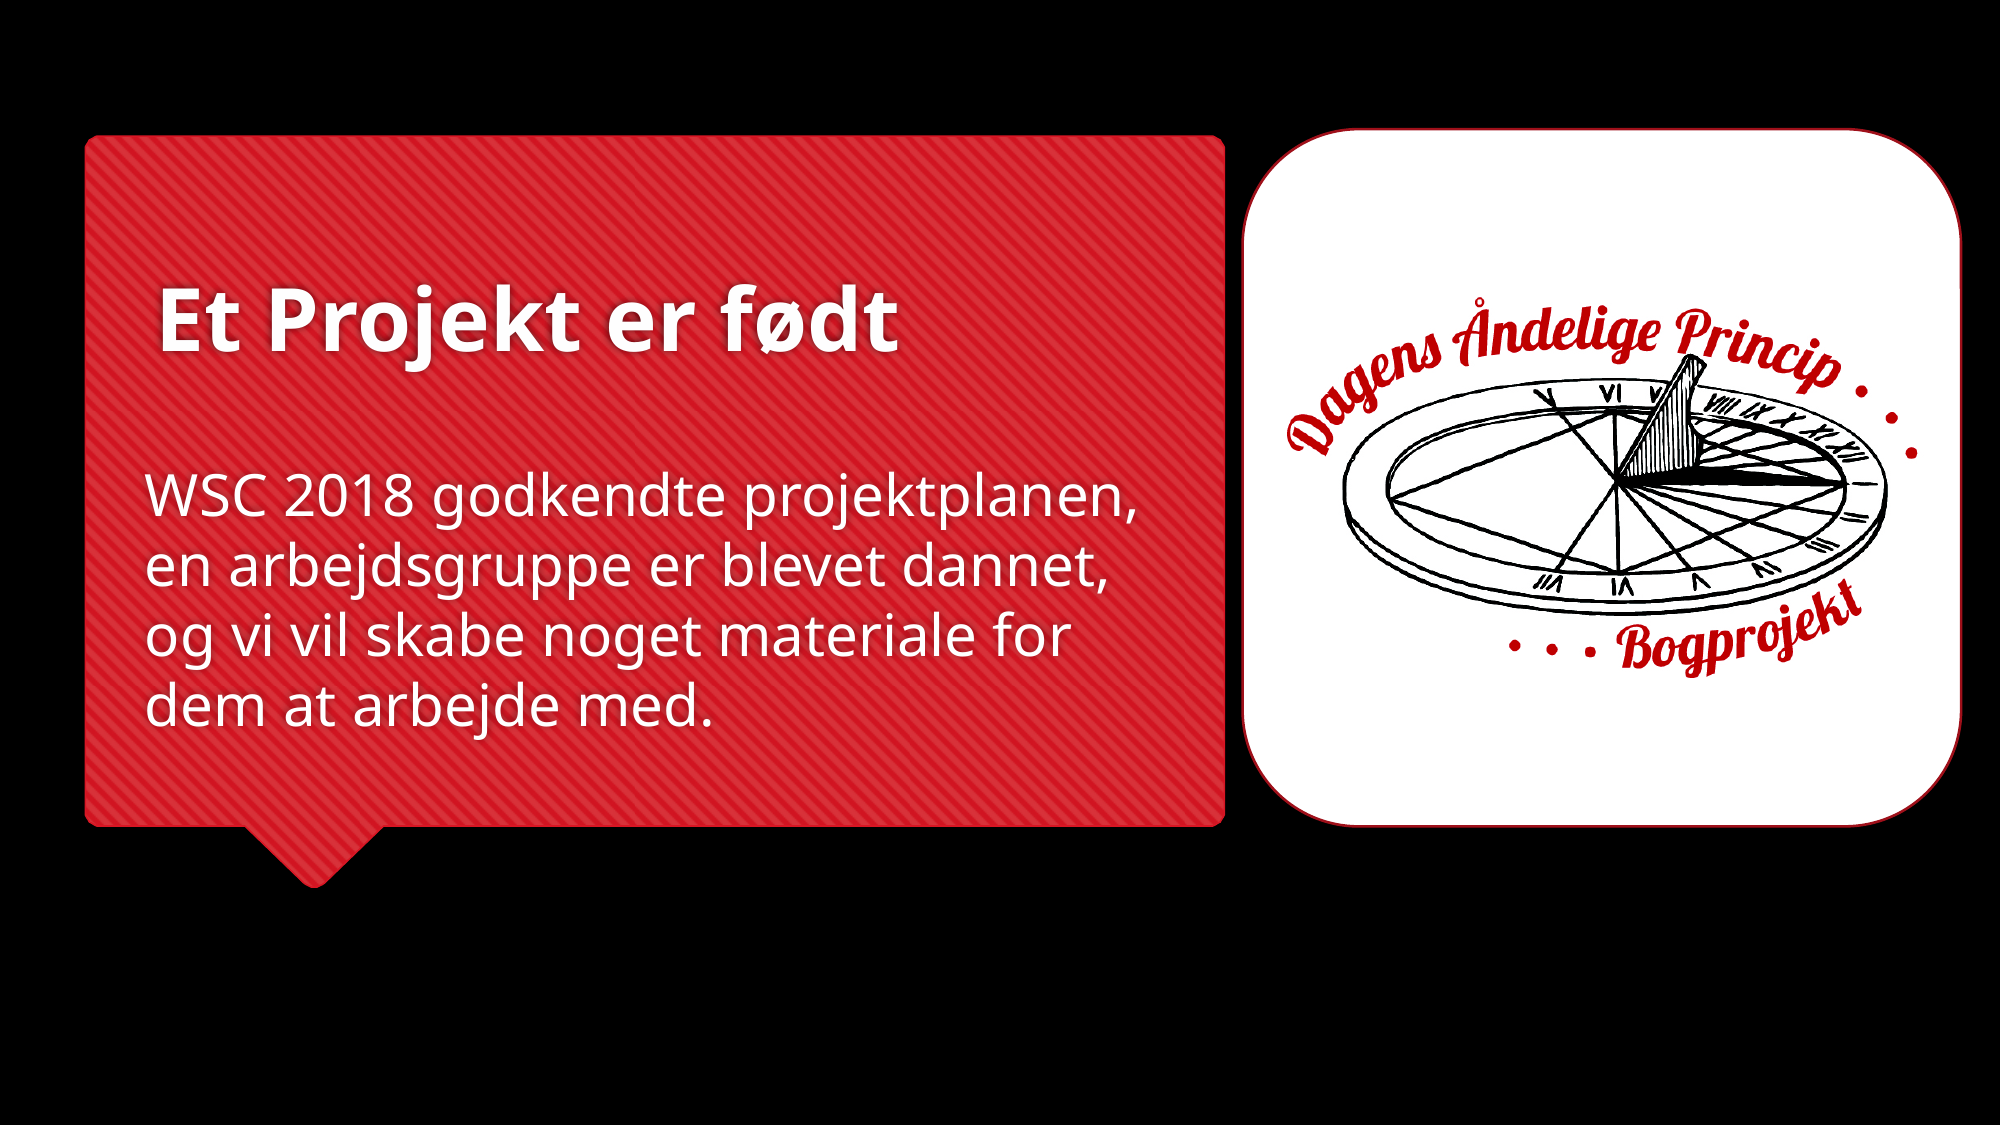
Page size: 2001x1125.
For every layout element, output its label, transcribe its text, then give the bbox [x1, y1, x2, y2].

title Et Projekt er født [139, 177, 1107, 377]
list WSC 2018 godkendte projektplanen, en arbejdsgruppe er blevet dannet, og vi vil skabe noget materiale for dem at arbejde med. [130, 451, 1209, 568]
text_box [1241, 127, 1963, 828]
picture [1273, 295, 1951, 682]
